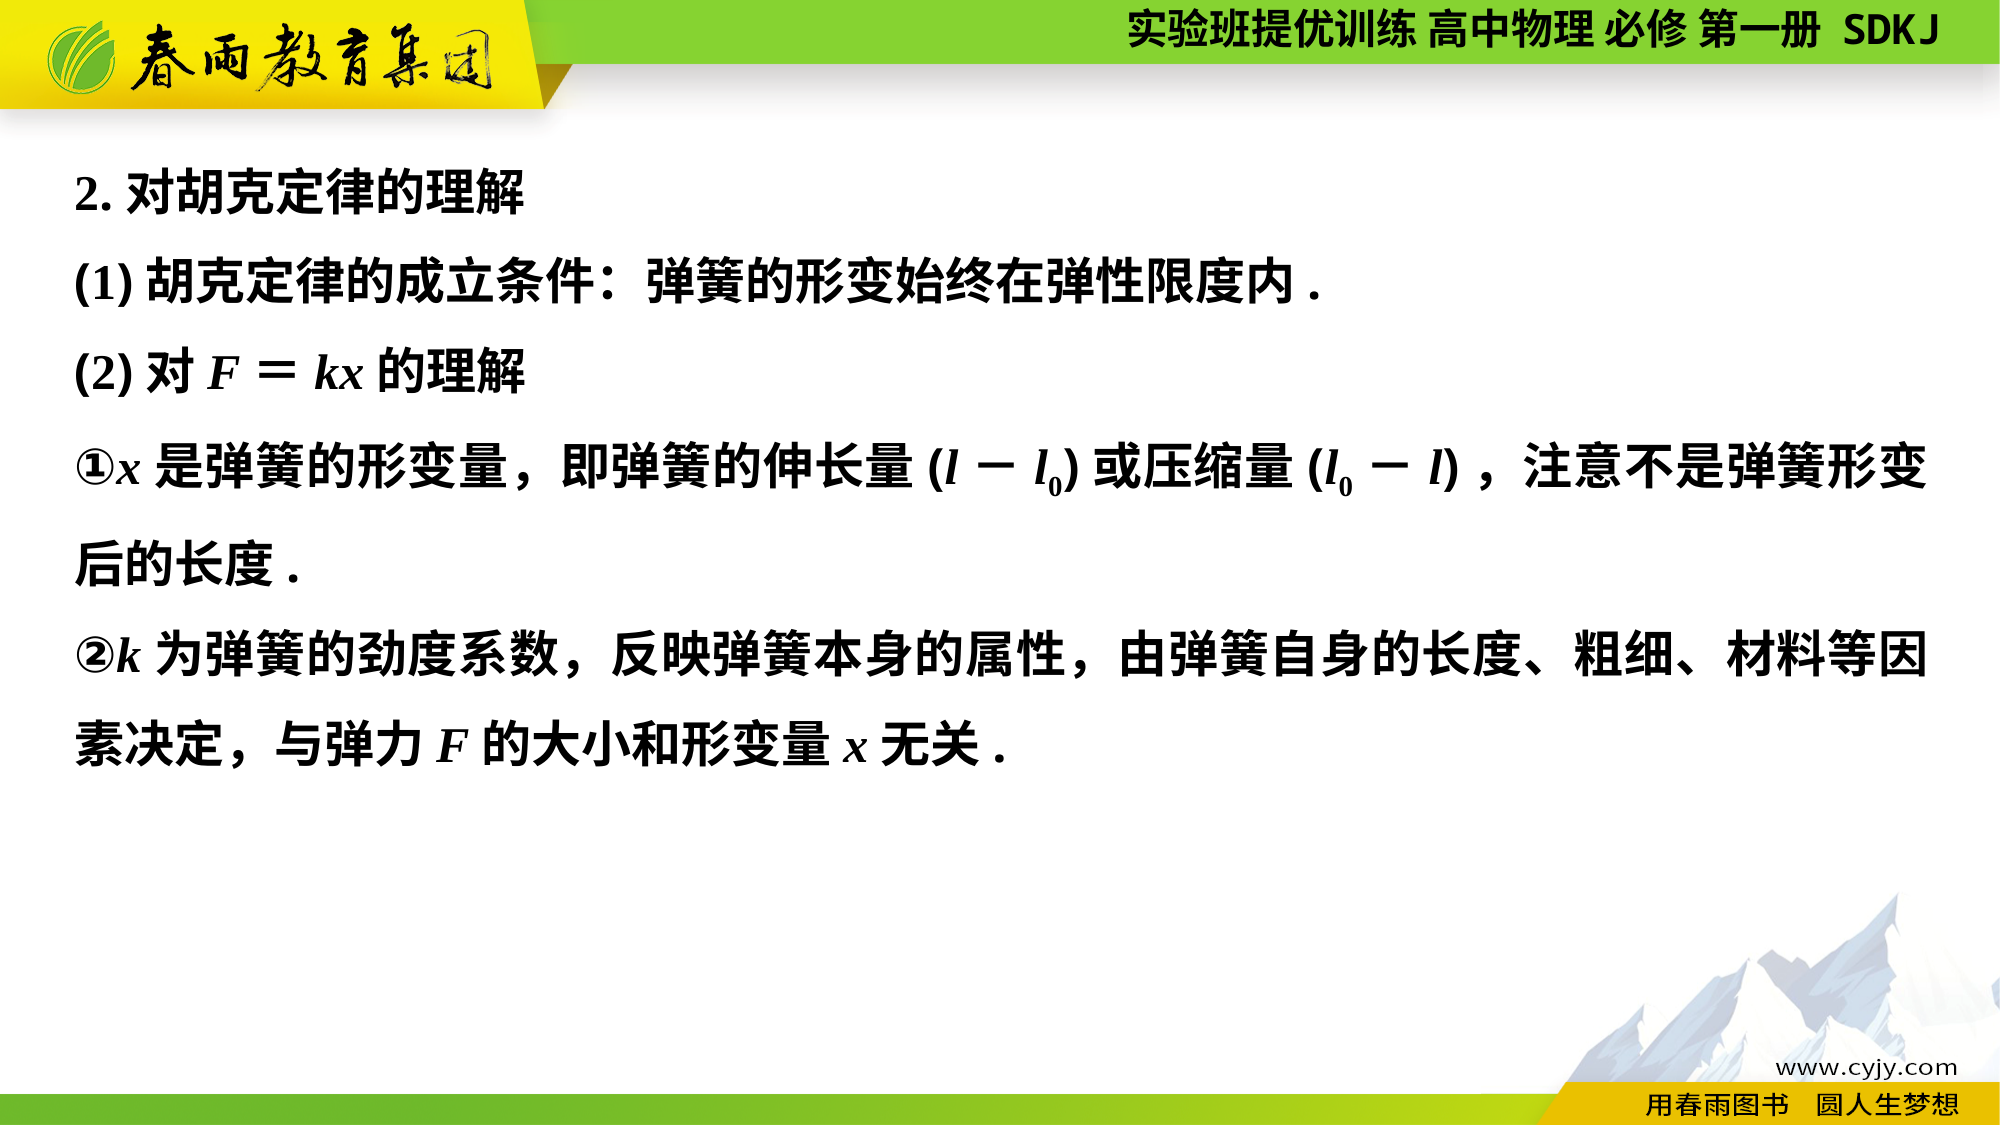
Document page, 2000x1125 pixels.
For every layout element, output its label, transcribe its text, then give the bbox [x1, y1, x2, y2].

picture [0, 0, 2000, 1125]
list 2.对胡克定律的理解 (1)胡克定律的成立条件：弹簧的形变始终在弹性限度内. (2)对F＝kx的理解 ①x是弹簧的形变量，即弹簧的伸长量(l－l0)或压缩量(l0－l)，注意不是弹簧形变后的长度. ②k为弹簧的劲度系数，反映弹簧本身的属性，由弹簧自身的长度、粗细、材料等因素决定，与弹力F的大小和形变量x无关. [59, 122, 1944, 763]
